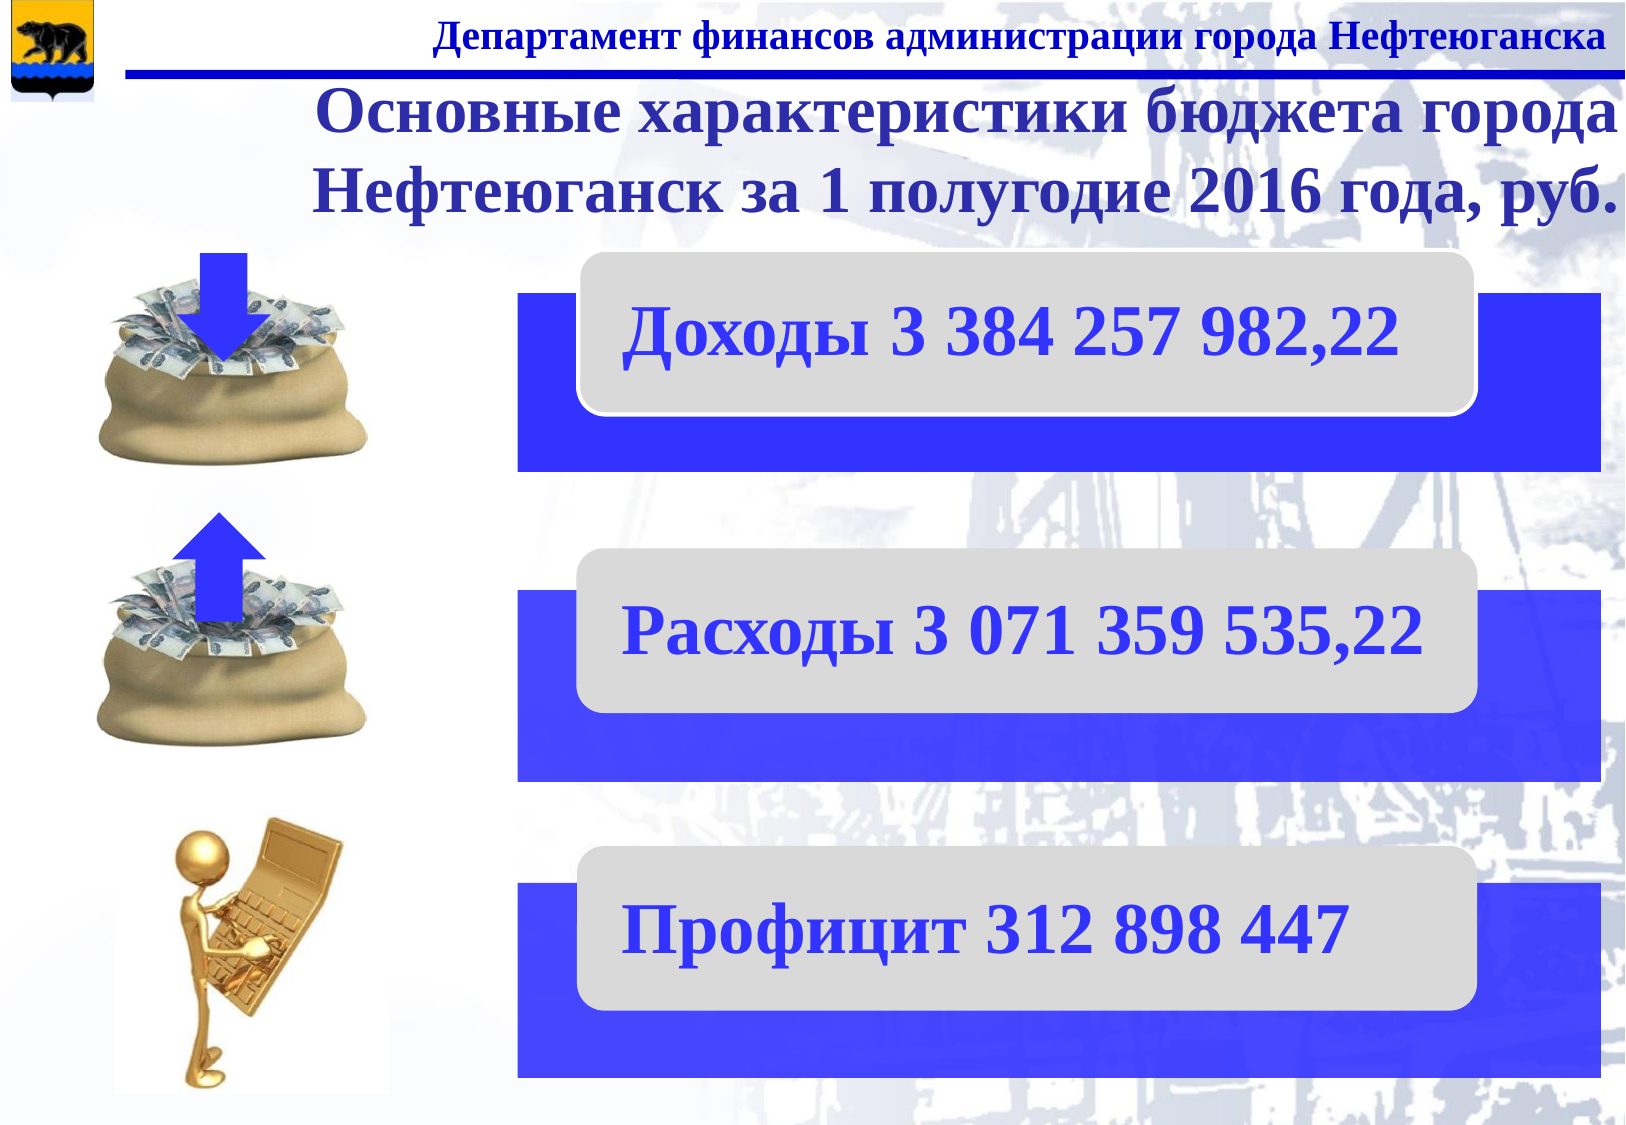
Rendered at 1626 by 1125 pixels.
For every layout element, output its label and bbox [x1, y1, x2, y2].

picture [0, 0, 1625, 1125]
text_box [517, 211, 1602, 1095]
